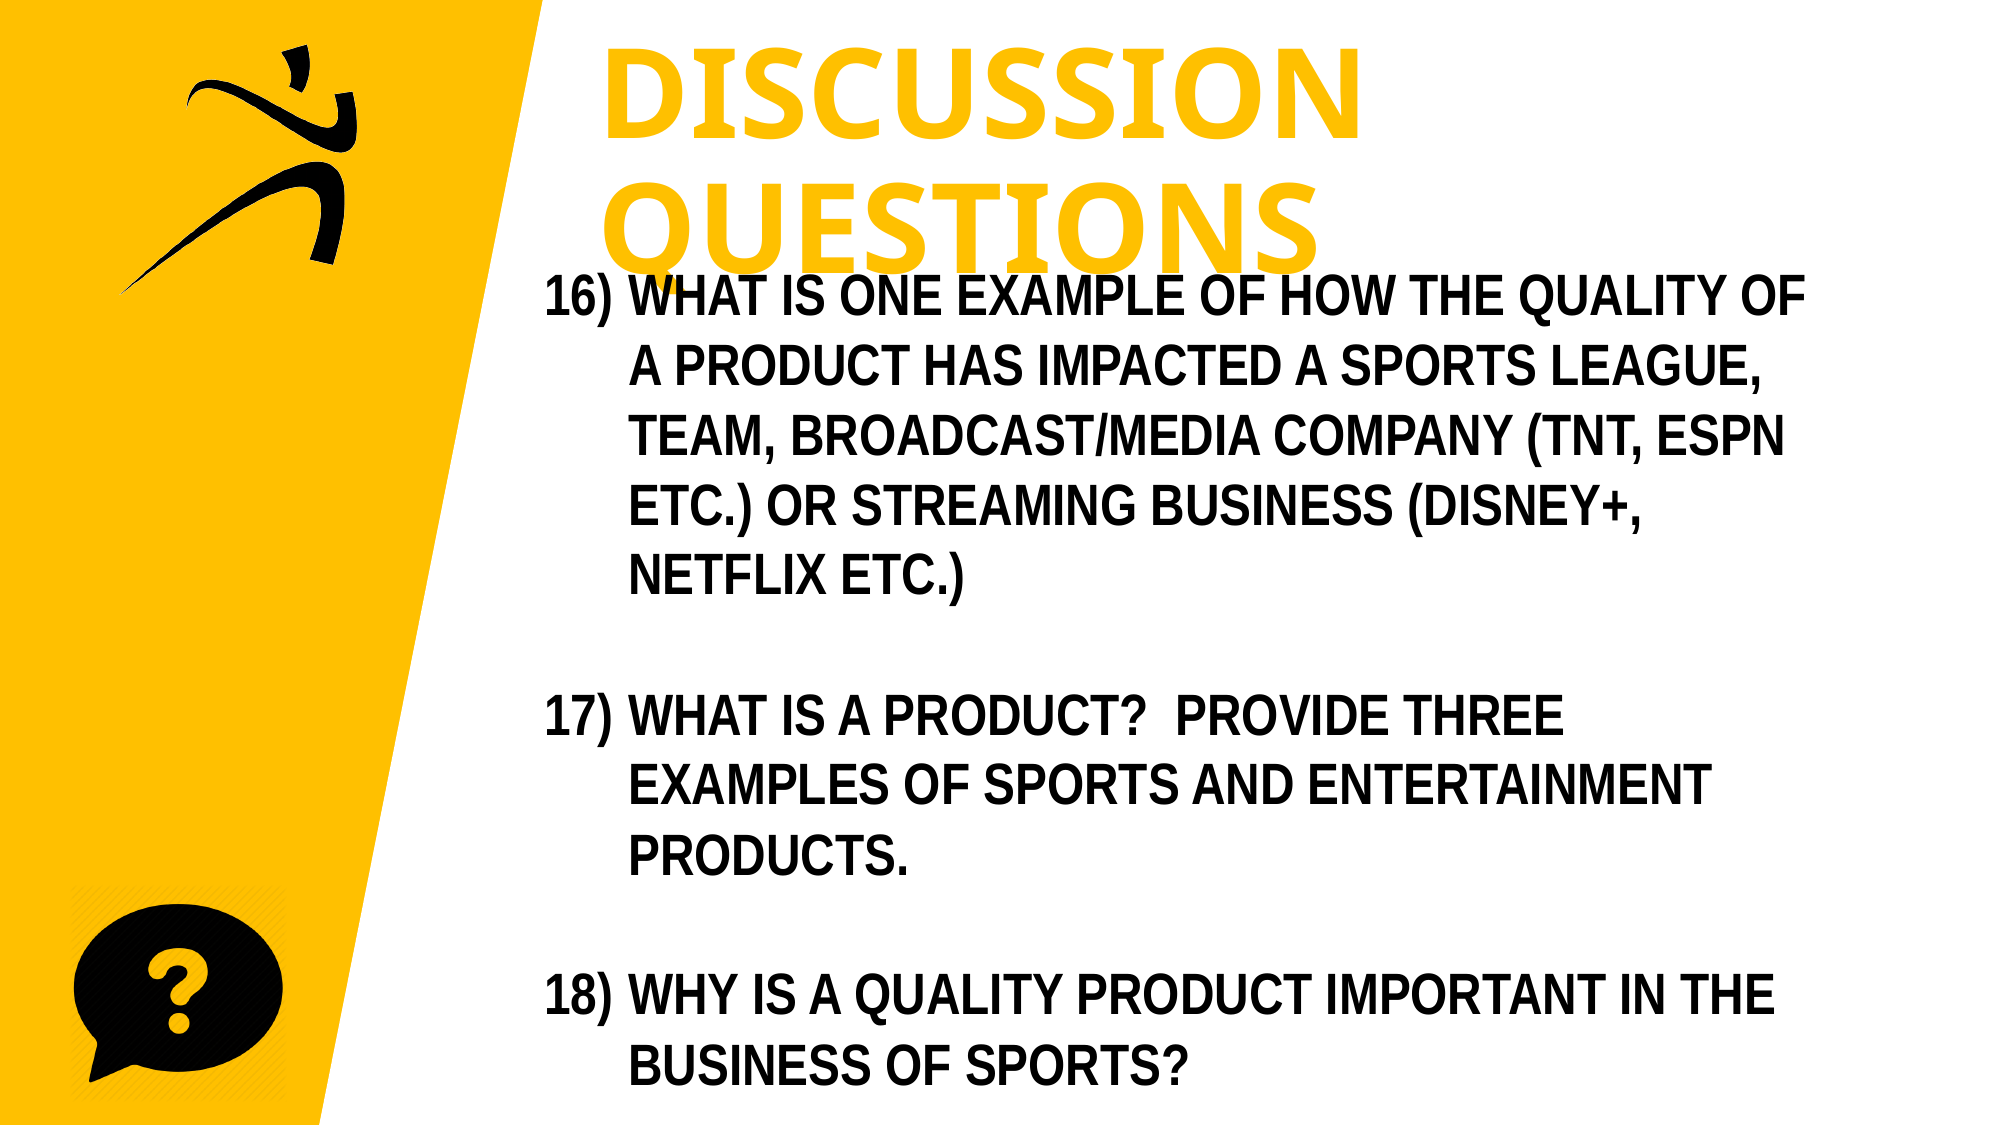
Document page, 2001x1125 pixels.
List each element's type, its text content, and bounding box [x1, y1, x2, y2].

picture [119, 44, 357, 295]
text_box [0, 0, 542, 1125]
text_box Discussion questions [583, 20, 1957, 138]
picture [69, 884, 287, 1103]
text_box [319, 0, 1216, 1125]
text_box What is one example of how the quality of a product has impacted a sports league, team, broadcast/media company (TNT, ESPN etc.) or streaming business (Disney+, Netflix etc.) What is a product? provide three examples of sports and entertainment products. Why is a quality product important in the business of sports? [529, 249, 1844, 367]
